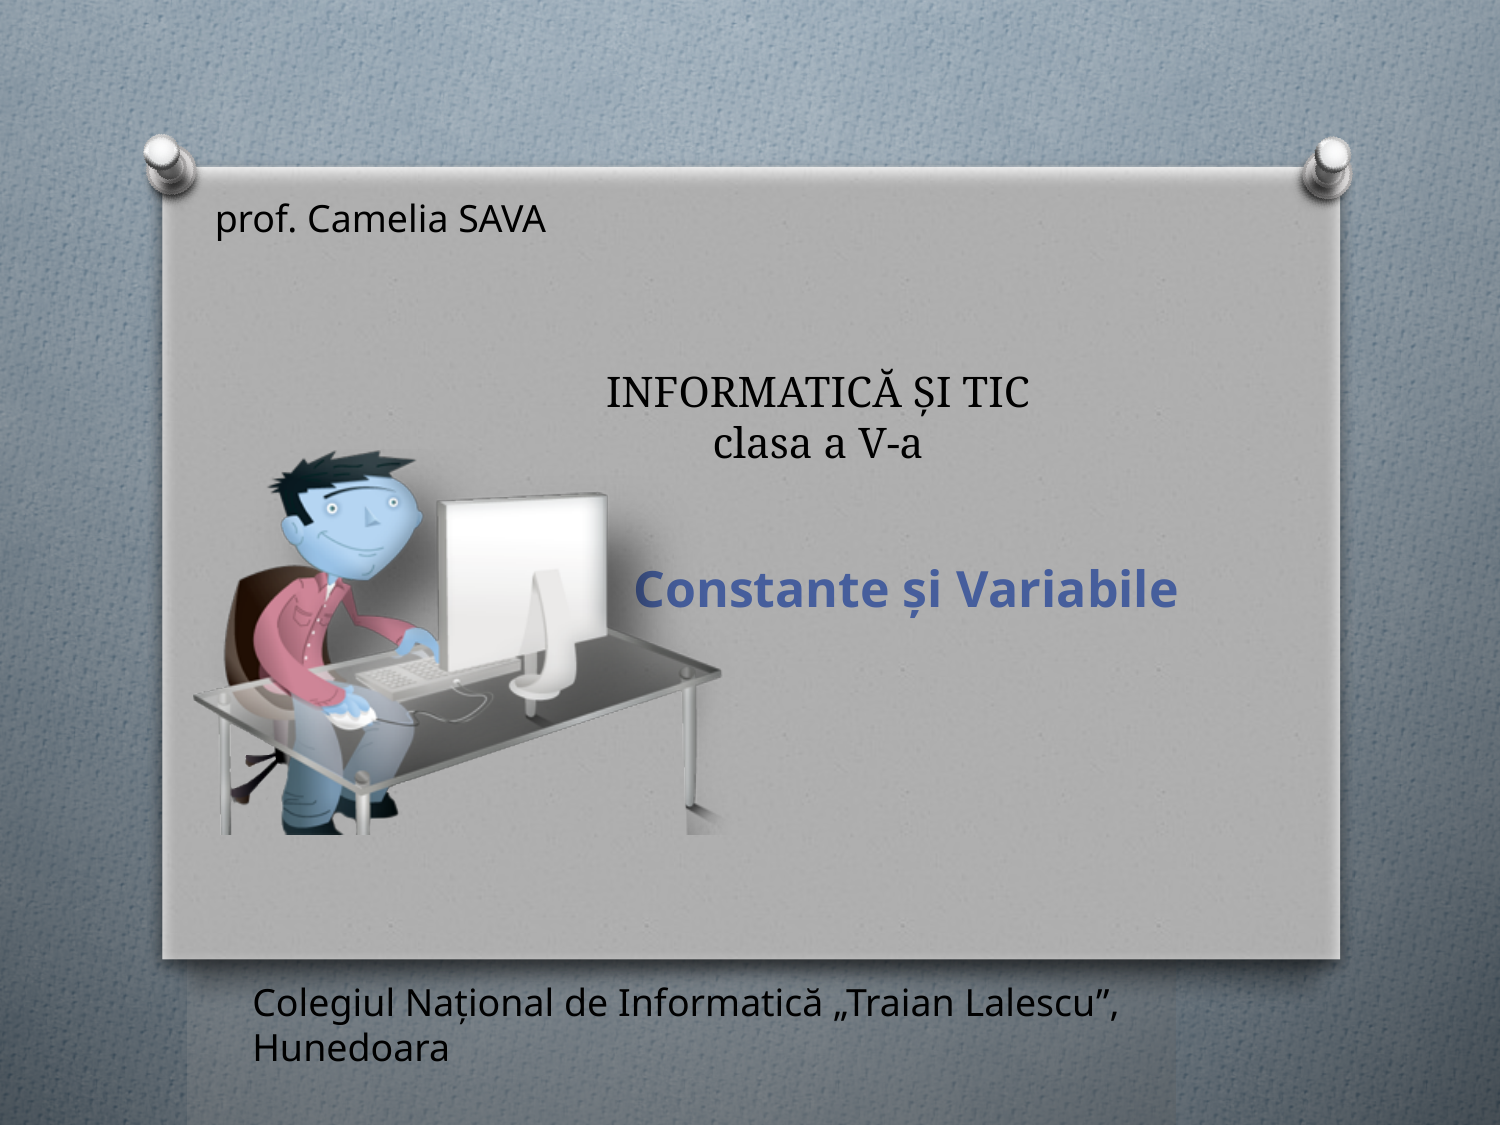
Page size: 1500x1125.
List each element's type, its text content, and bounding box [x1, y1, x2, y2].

text_box prof. Camelia SAVA [199, 187, 575, 293]
picture [174, 449, 738, 835]
title INFORMATICĂ ŞI TIC clasa a V-a [348, 266, 1288, 525]
picture [1274, 109, 1396, 230]
text_box Colegiul Naţional de Informatică „Traian Lalescu”, Hunedoara [237, 971, 1338, 1077]
picture [112, 100, 235, 224]
subtitle Constante și Variabile [738, 549, 1250, 663]
